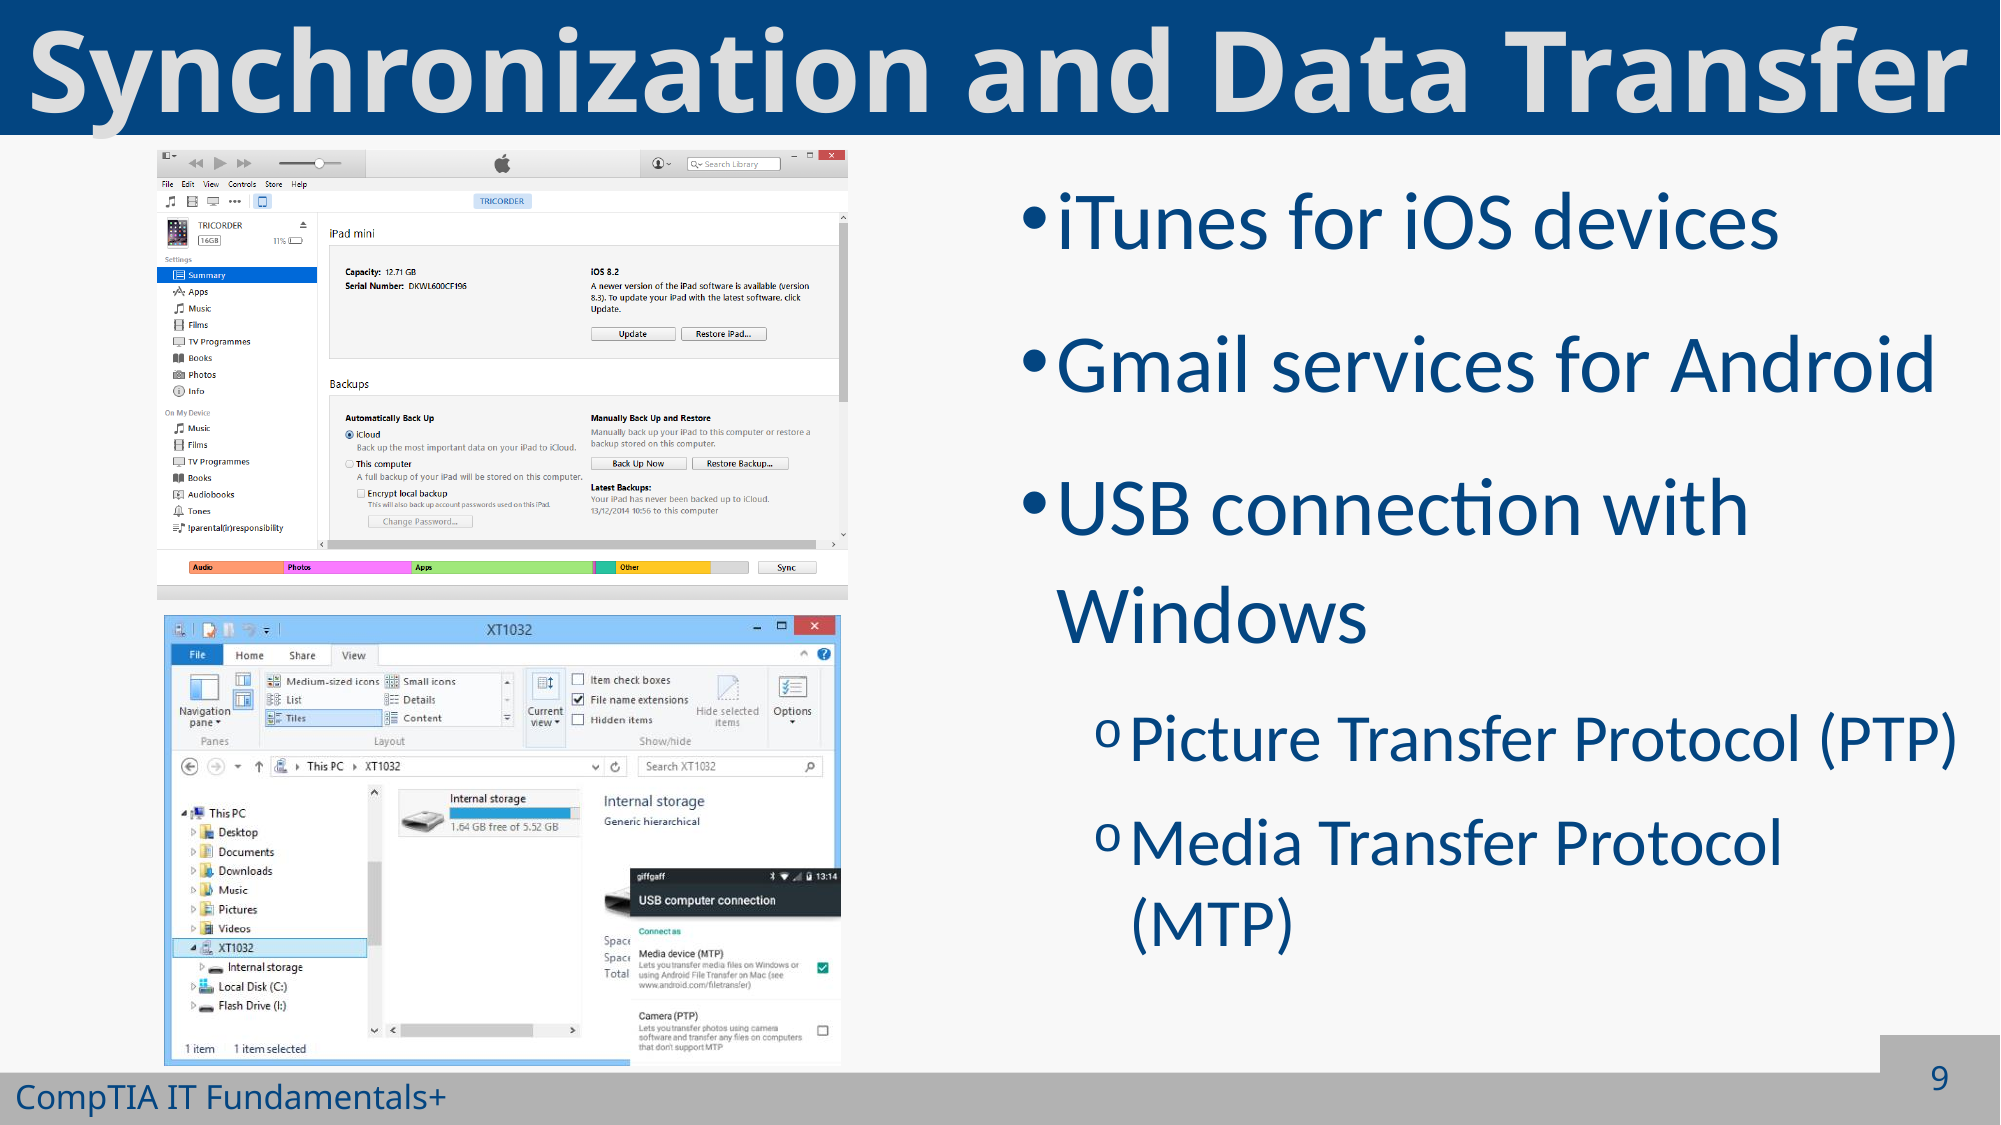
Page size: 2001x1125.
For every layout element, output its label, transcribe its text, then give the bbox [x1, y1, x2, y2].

list iTunes for iOS devices Gmail services for Android USB connection with Windows Picture Transfer Protocol (PTP) Media Transfer Protocol (MTP) [1005, 149, 1980, 1065]
title Synchronization and Data Transfer [0, 0, 2000, 135]
slide_number 9 [1880, 1035, 2000, 1125]
footer CompTIA IT Fundamentals+ [0, 1072, 1880, 1125]
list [164, 615, 841, 1066]
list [157, 149, 848, 600]
